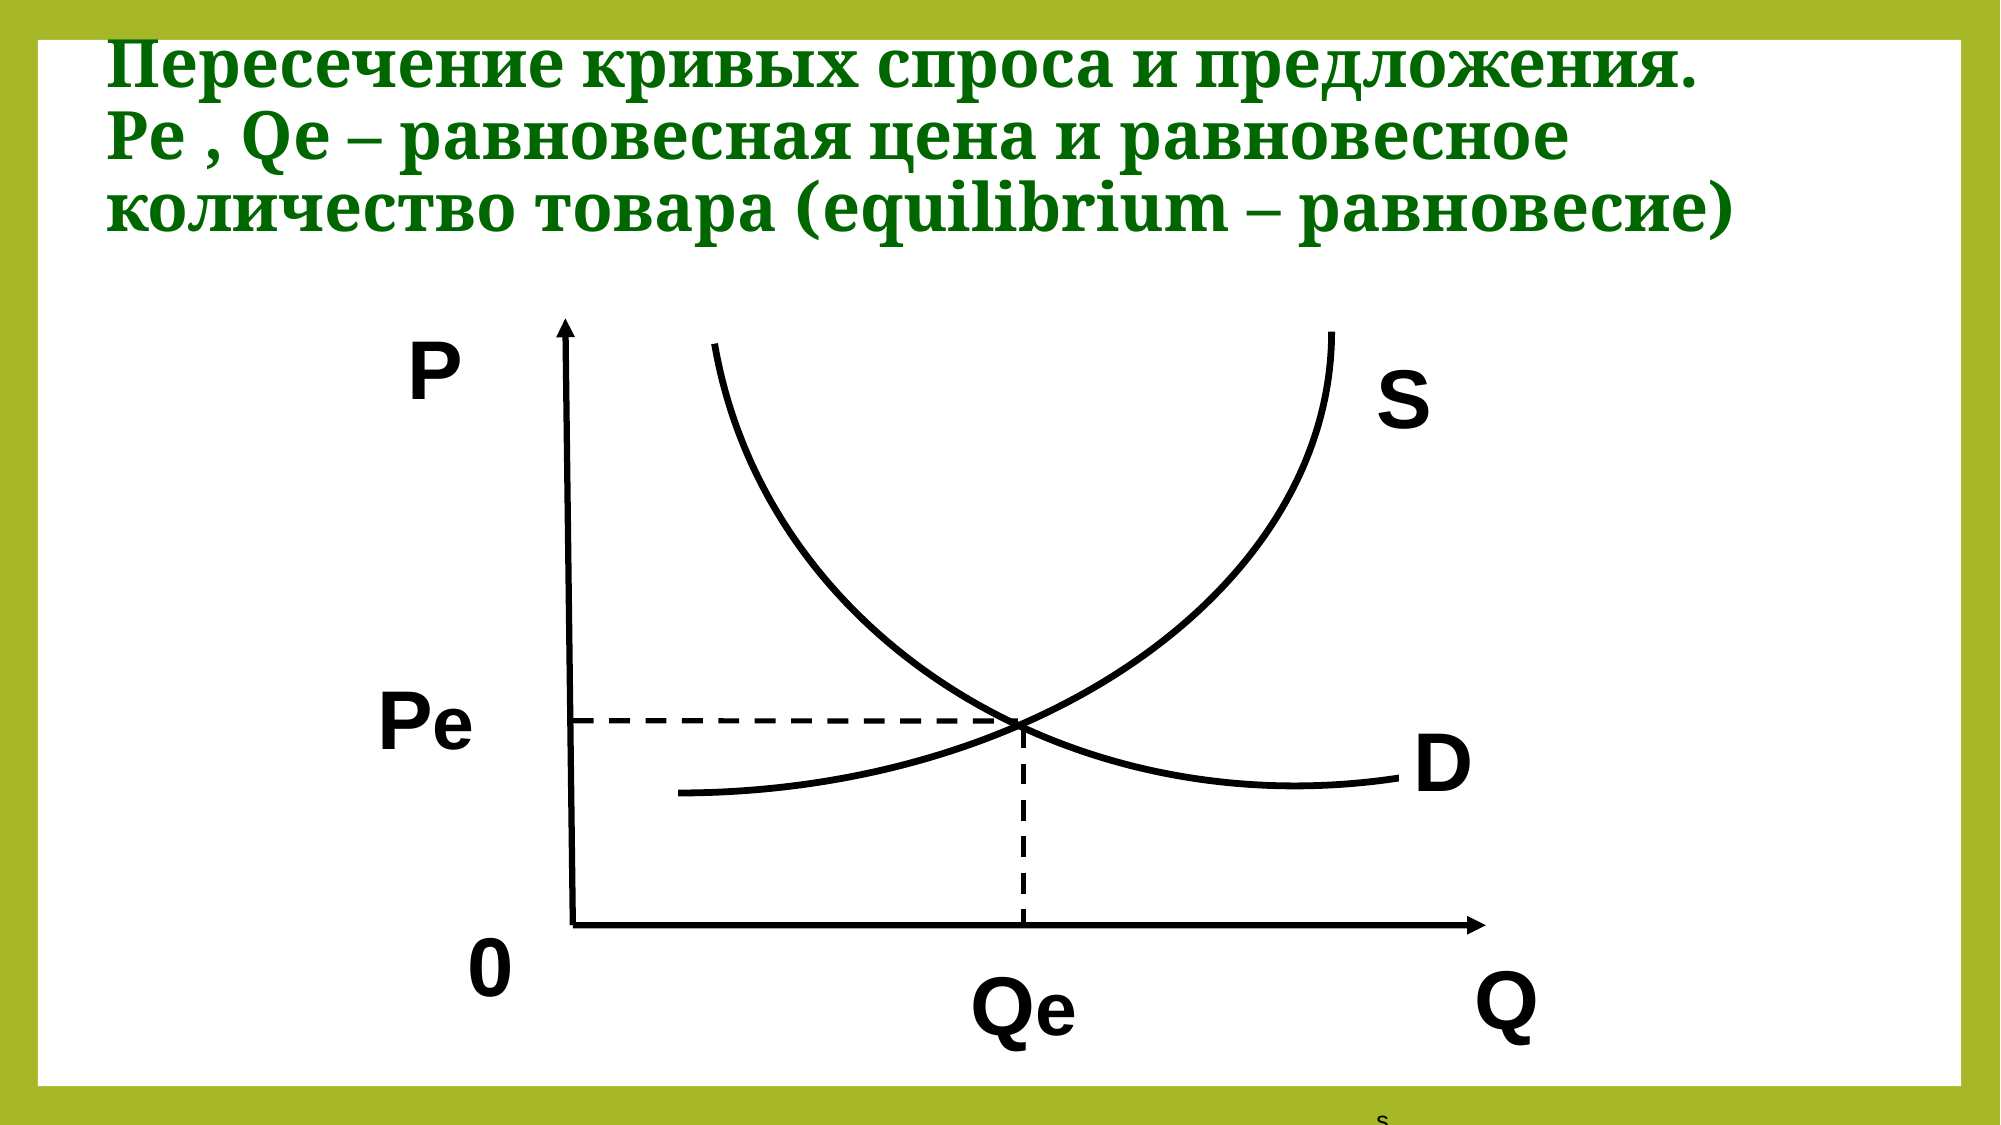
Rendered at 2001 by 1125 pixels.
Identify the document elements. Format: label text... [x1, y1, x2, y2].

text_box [332, 278, 1633, 1071]
title Пересечение кривых спроса и предложения. Pe , Qe – равновесная цена и равновесное количество товара (equilibrium – равновесие) [91, 77, 1953, 279]
